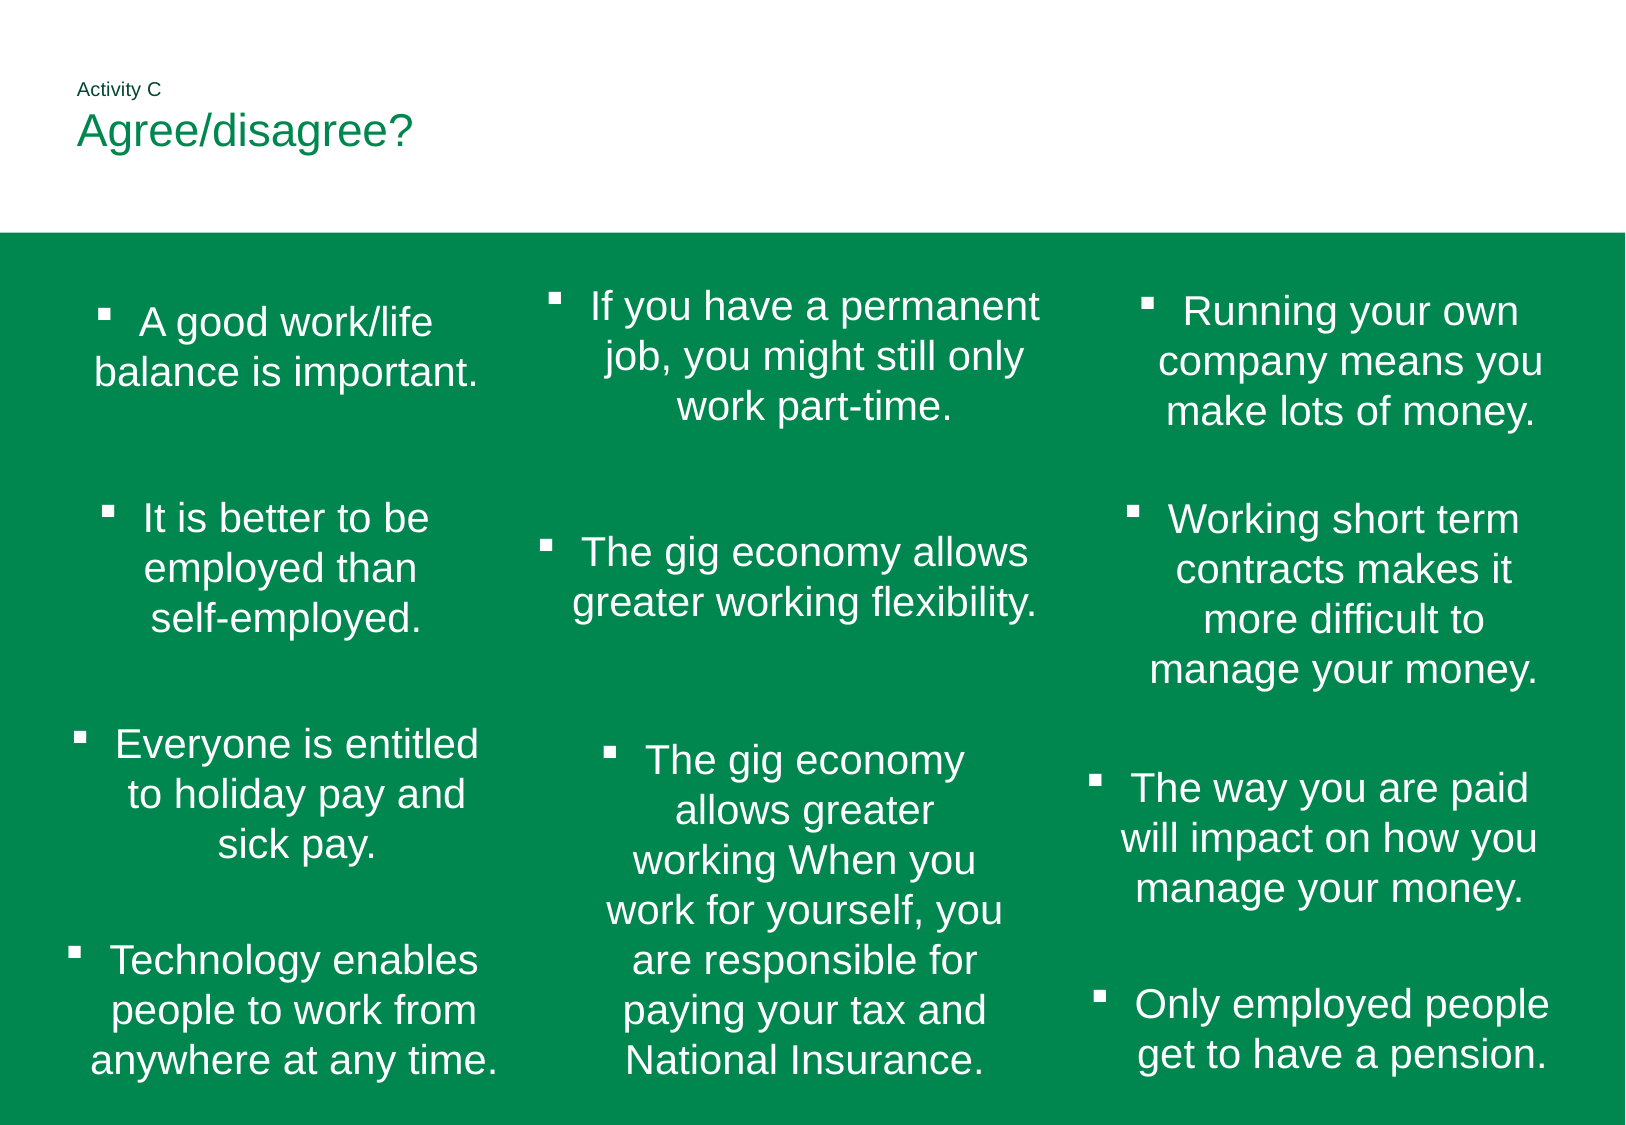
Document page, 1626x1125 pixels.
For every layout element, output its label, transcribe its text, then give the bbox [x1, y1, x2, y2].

text_box If you have a permanent job, you might still only work part-time. [519, 271, 1067, 437]
text_box The gig economy allows greater working When you work for yourself, you are responsible for paying your tax and National Insurance. [544, 725, 1022, 1091]
text_box Running your own company means you make lots of money. [1044, 276, 1613, 441]
text_box The way you are paid will impact on how you manage your money. [1046, 753, 1569, 919]
text_box Technology enables people to work from anywhere at any time. [8, 925, 536, 1091]
text_box Only employed people get to have a pension. [1044, 969, 1596, 1084]
text_box It is better to be employed than self-employed. [0, 483, 531, 649]
text_box Everyone is entitled to holiday pay and sick pay. [36, 709, 514, 875]
text_box A good work/life balance is important. [14, 286, 514, 402]
title Activity C Agree/disagree? [76, 76, 580, 212]
text_box Working short term contracts makes it more difficult to manage your money. [1083, 484, 1561, 700]
text_box The gig economy allows greater working flexibility. [507, 517, 1059, 633]
text_box [0, 231, 1625, 1125]
